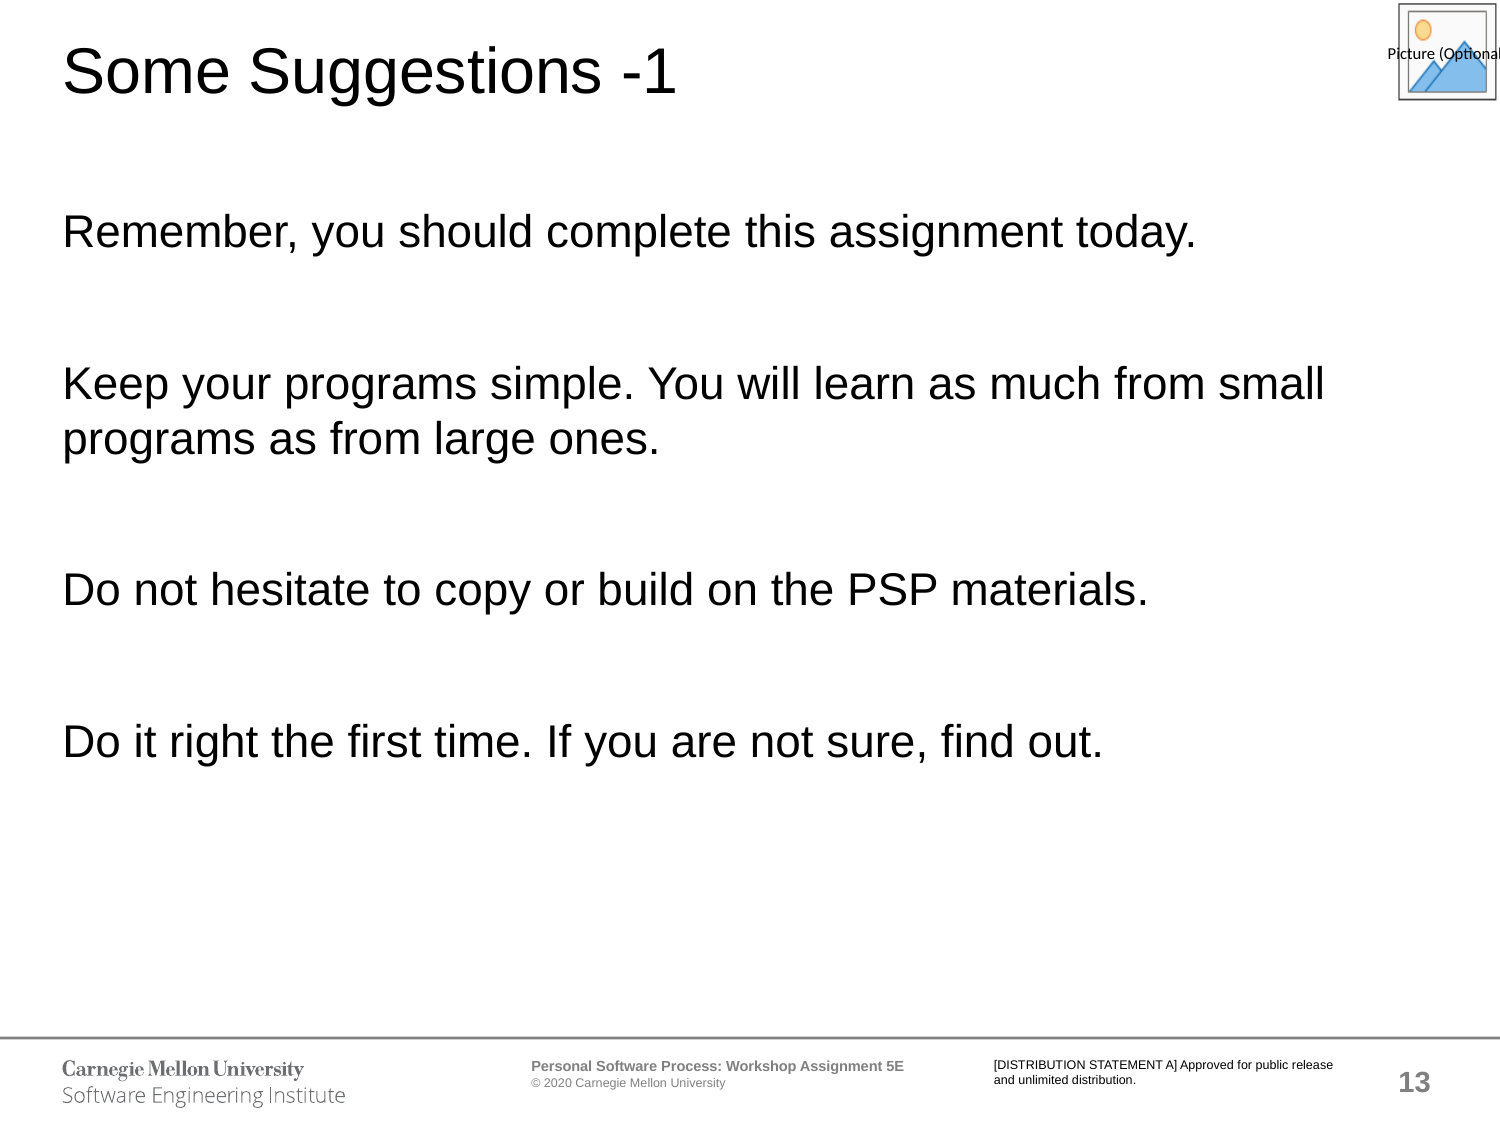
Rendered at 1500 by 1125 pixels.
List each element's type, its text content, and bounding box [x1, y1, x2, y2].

list Remember, you should complete this assignment today. Keep your programs simple. You will learn as much from small programs as from large ones. Do not hesitate to copy or build on the PSP materials. Do it right the first time. If you are not sure, find out. [62, 201, 1431, 1000]
title Some Suggestions -1 [62, 37, 1338, 182]
picture [1394, 0, 1500, 105]
